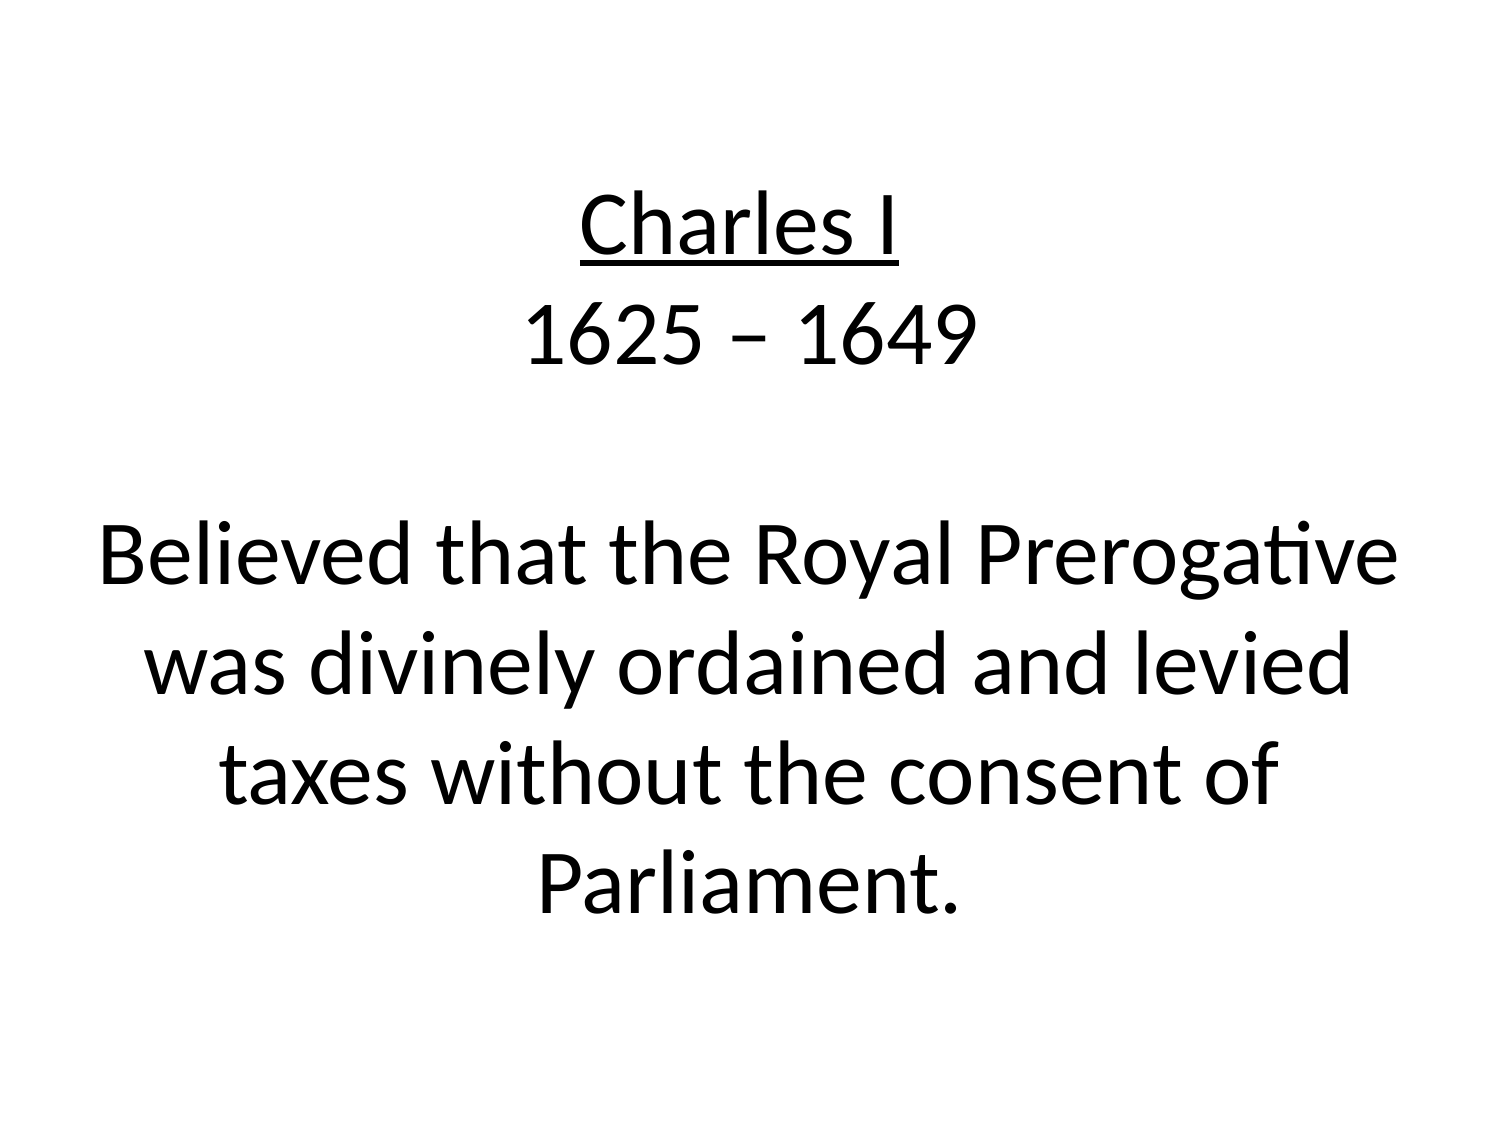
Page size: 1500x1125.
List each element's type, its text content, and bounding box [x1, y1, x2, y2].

title Charles I 1625 – 1649 Believed that the Royal Prerogative was divinely ordained and levied taxes without the consent of Parliament. [74, 44, 1426, 1051]
